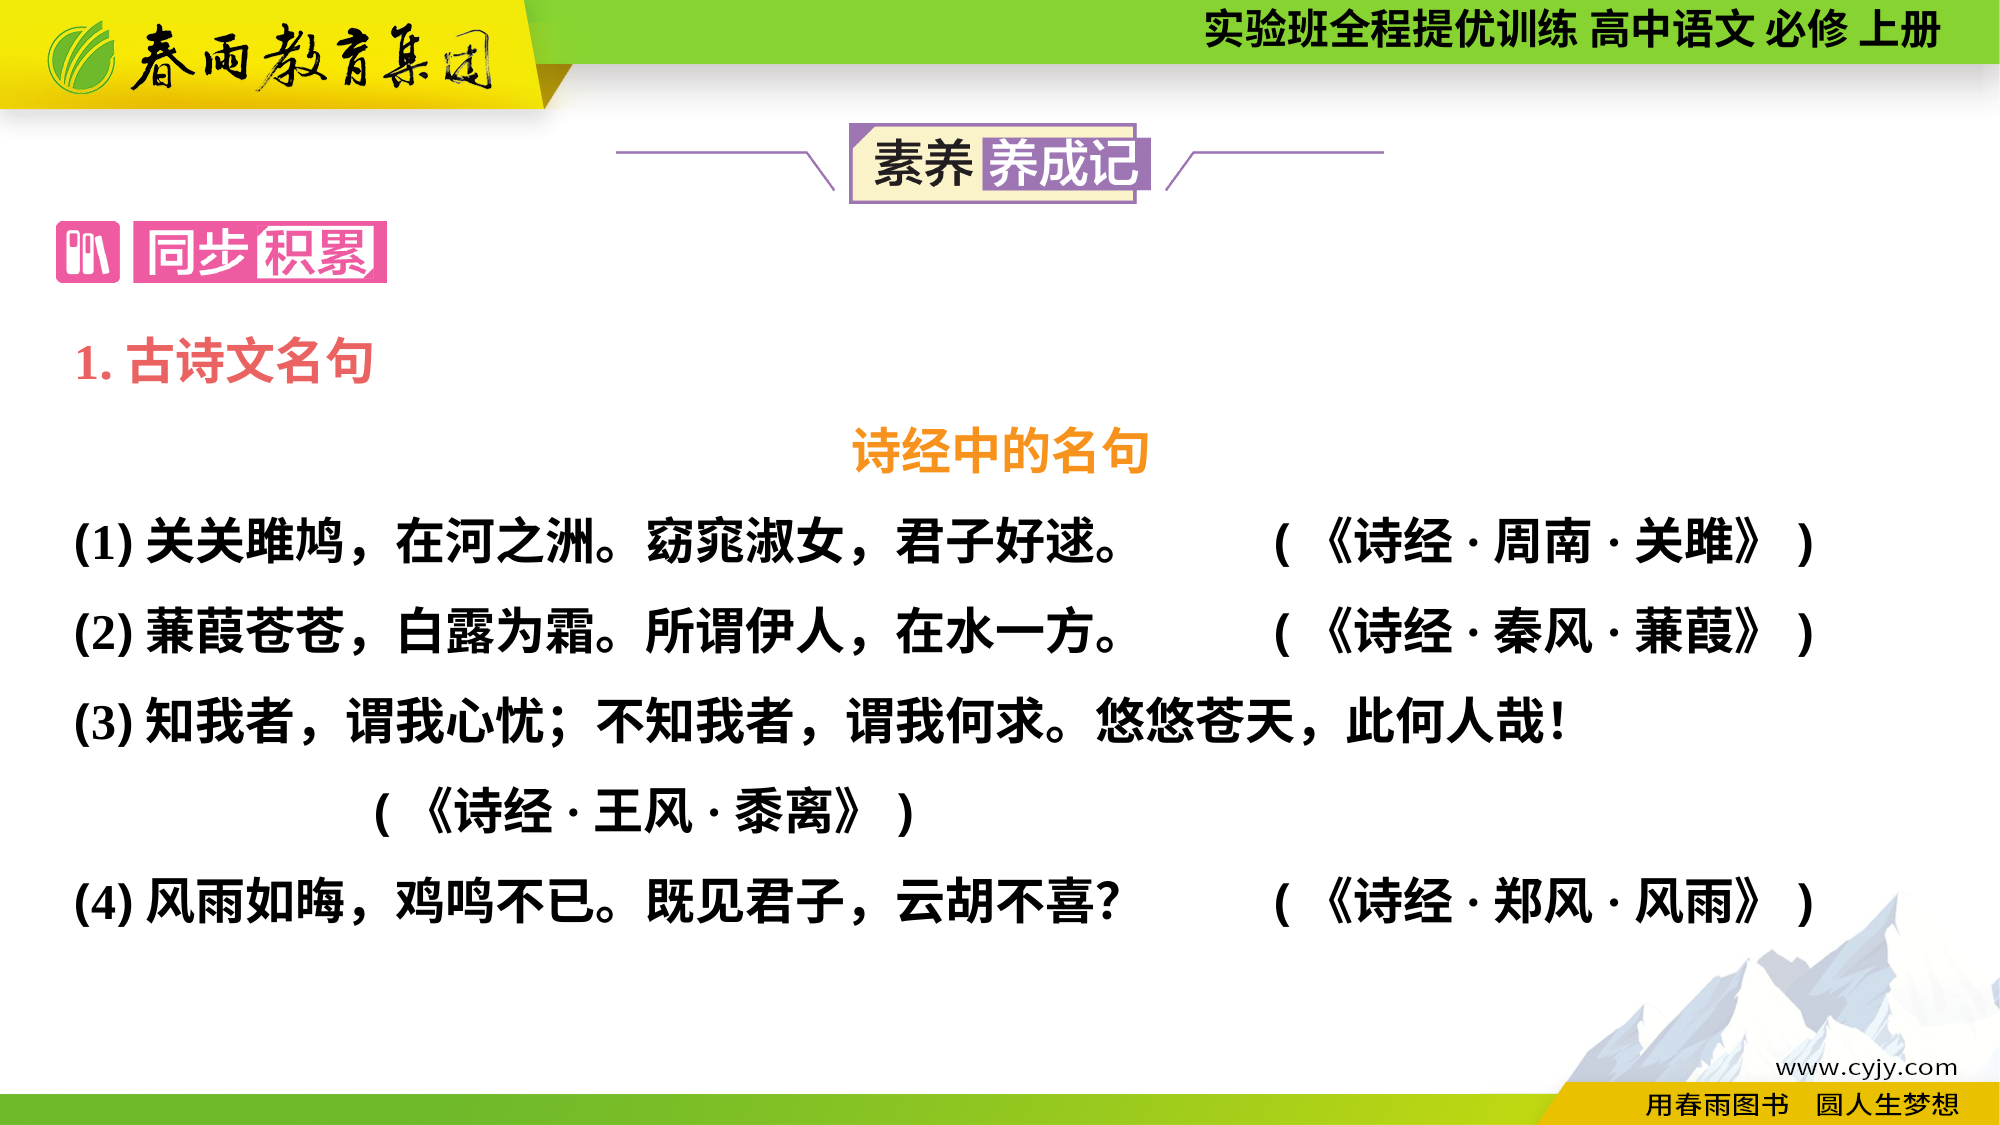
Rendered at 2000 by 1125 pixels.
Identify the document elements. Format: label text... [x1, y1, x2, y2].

list 1.古诗文名句 诗经中的名句 (1)关关雎鸠，在河之洲。窈窕淑女，君子好逑。 (《诗经·周南·关雎》) (2)蒹葭苍苍，白露为霜。所谓伊人，在水一方。 (《诗经·秦风·蒹葭》) (3)知我者，谓我心忧；不知我者，谓我何求。悠悠苍天，此何人哉！ (《诗经·王风·黍离》) (4)风雨如晦，鸡鸣不已。既见君子，云胡不喜？ (《诗经·郑风·风雨》) [59, 292, 1944, 944]
picture [0, 0, 2000, 1125]
